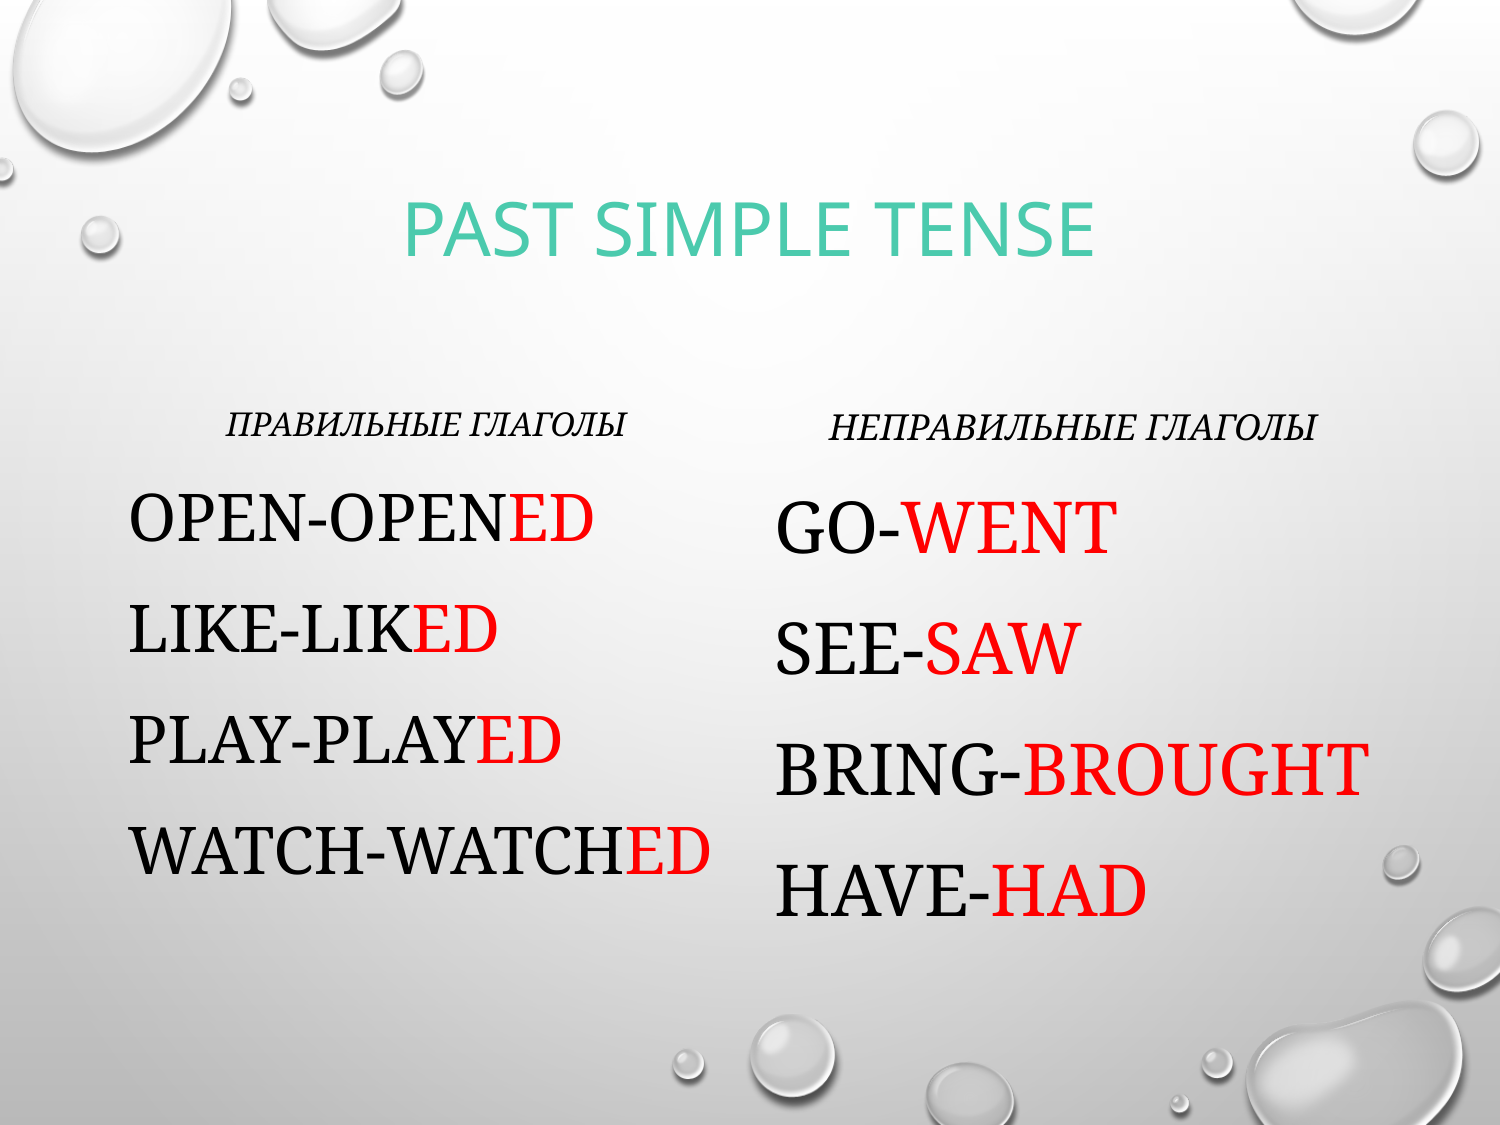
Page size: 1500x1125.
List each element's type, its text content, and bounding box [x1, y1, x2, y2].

picture [0, 0, 1500, 1125]
list Неправильные глаголы Go-went See-saw Bring-brought Have-had [759, 388, 1388, 950]
list Правильные глаголы Open-opened Like-liked Play-played Watch-watched [112, 388, 741, 950]
title PAST SIMPLE TENSE [112, 101, 1388, 364]
